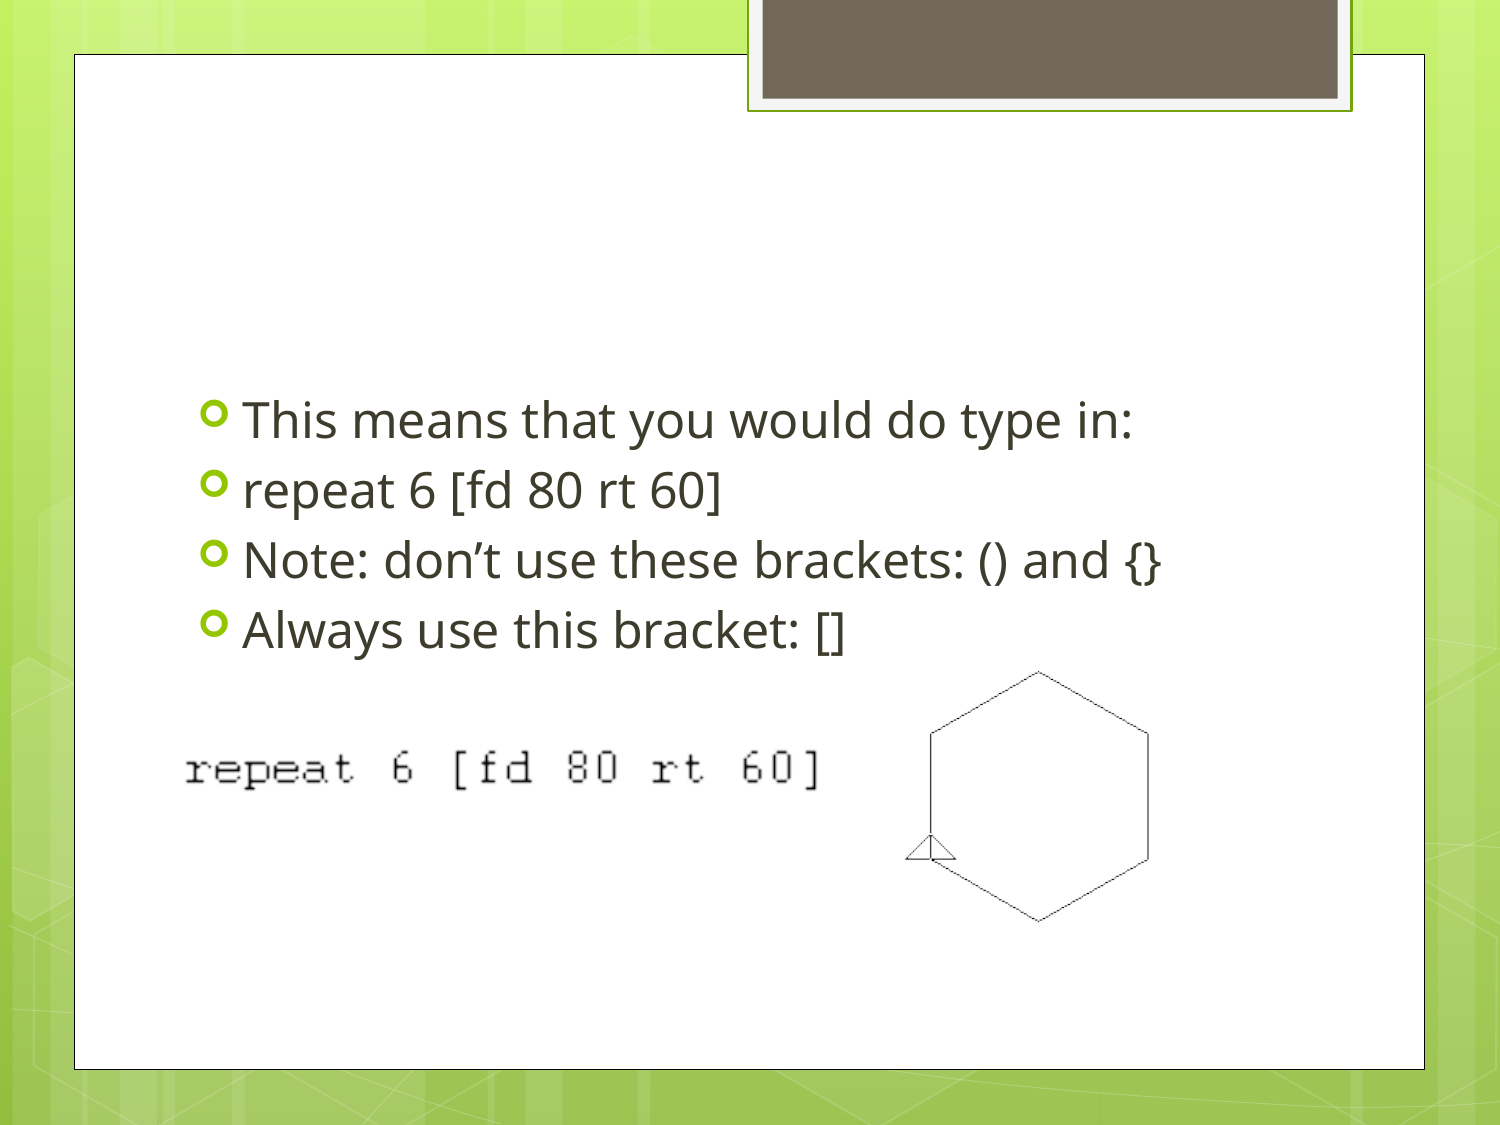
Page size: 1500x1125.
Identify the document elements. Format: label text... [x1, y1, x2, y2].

picture [182, 597, 1341, 965]
list This means that you would do type in: repeat 6 [fd 80 rt 60] Note: don’t use these brackets: () and {} Always use this bracket: [] [171, 381, 1283, 957]
